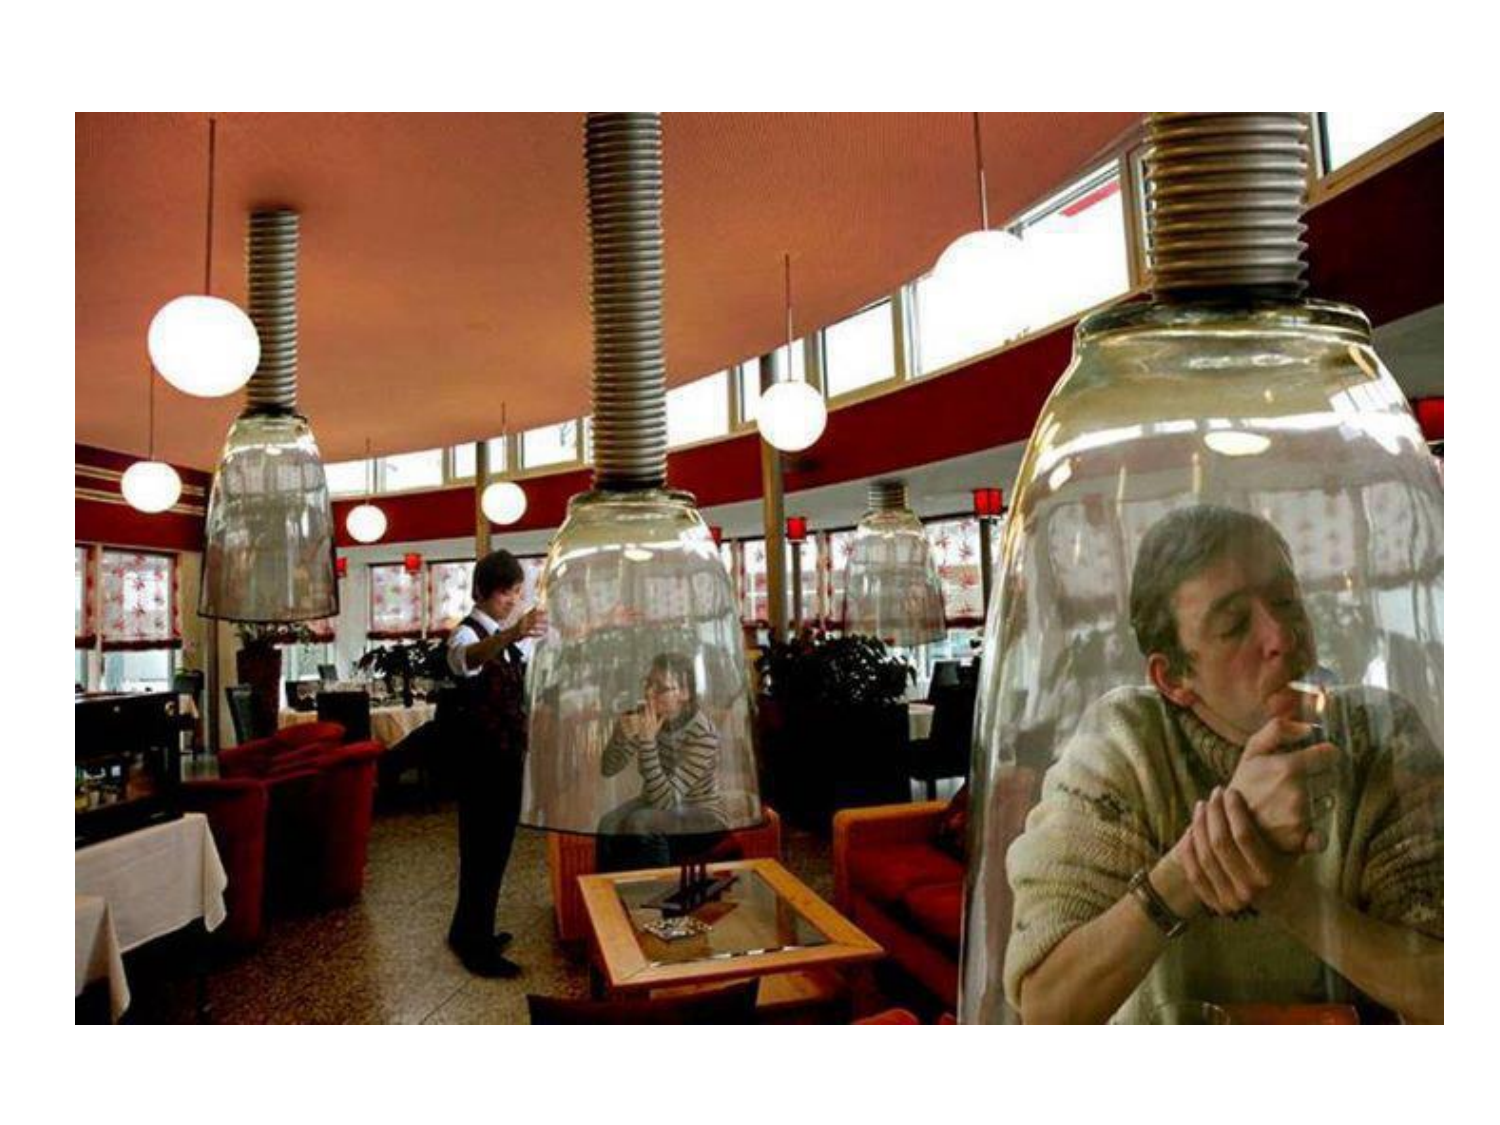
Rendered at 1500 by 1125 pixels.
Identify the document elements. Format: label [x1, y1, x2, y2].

picture [74, 112, 1444, 1026]
